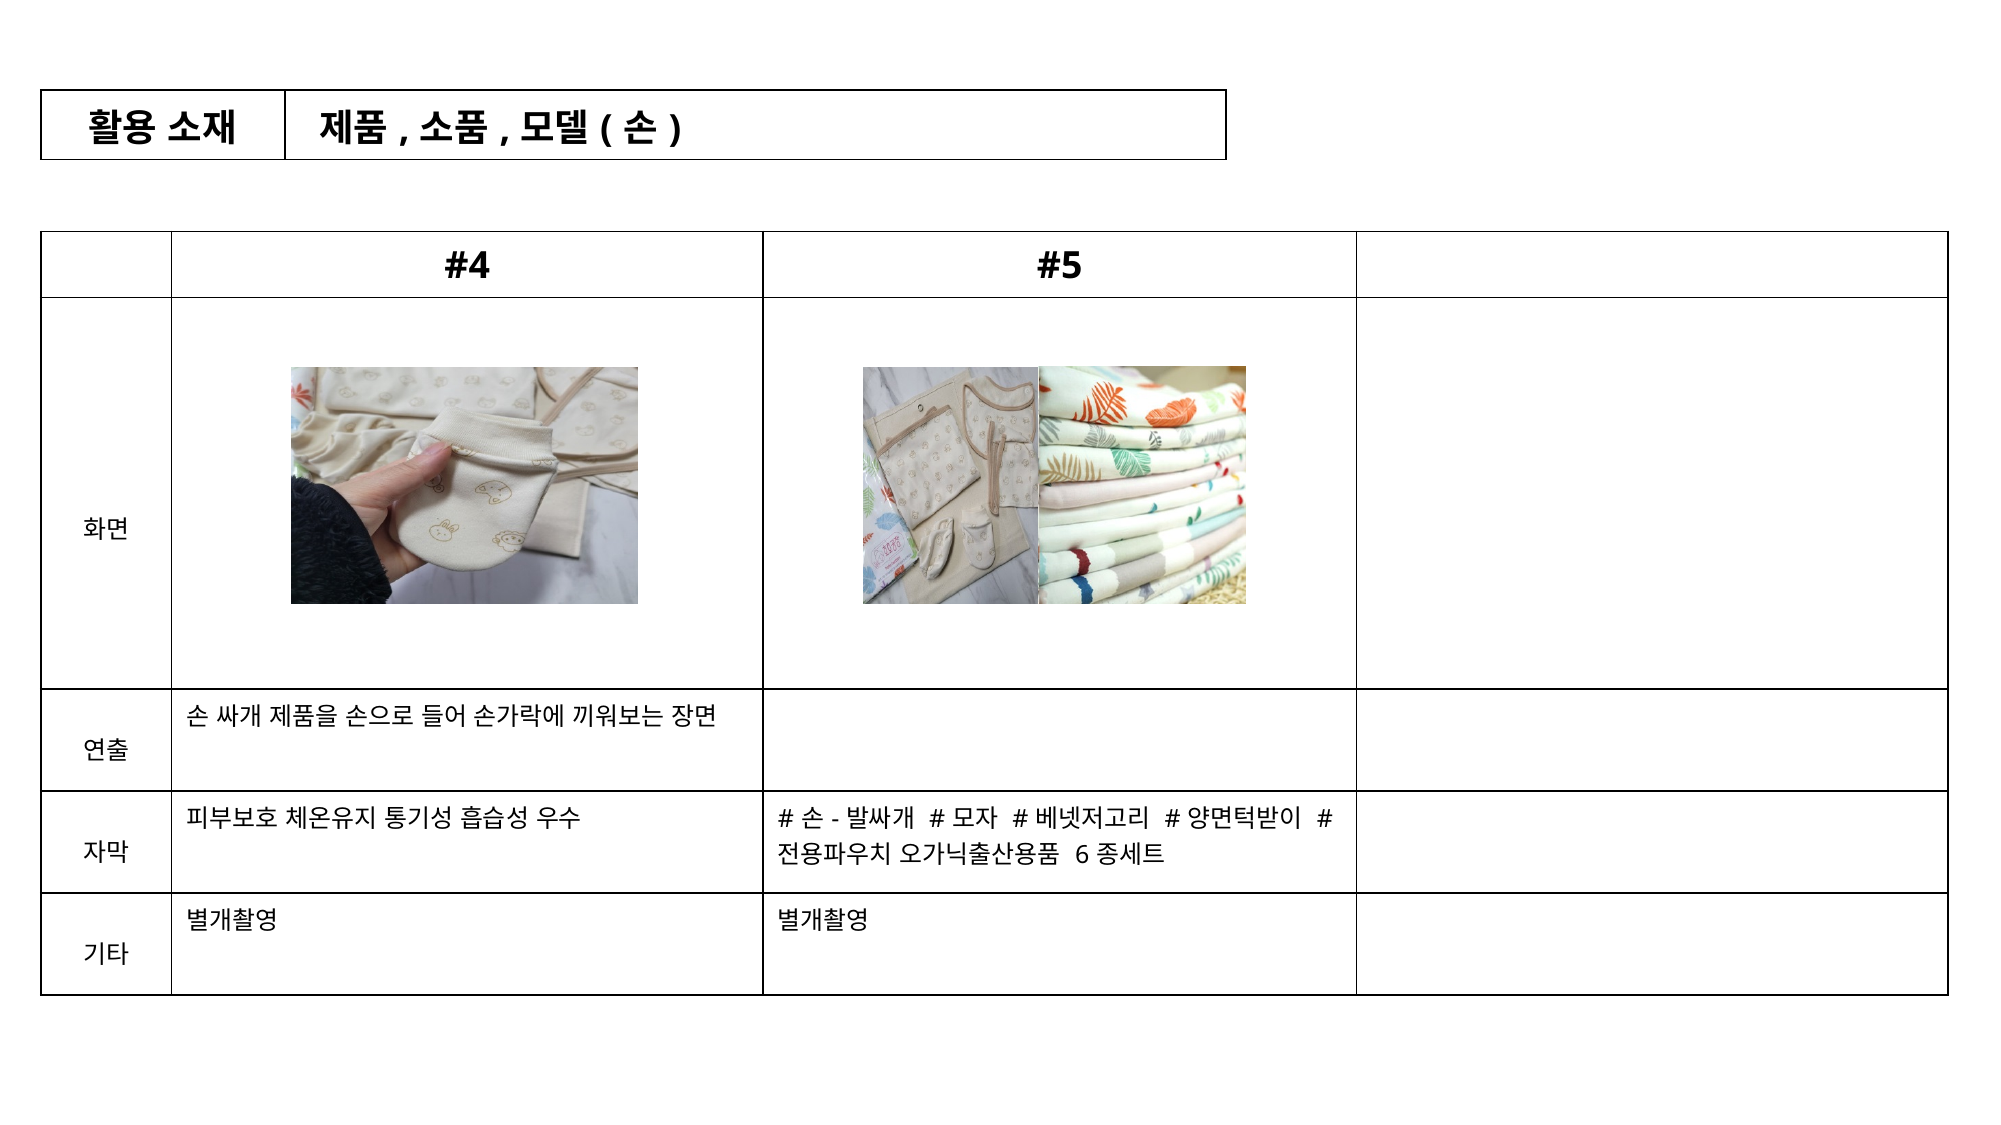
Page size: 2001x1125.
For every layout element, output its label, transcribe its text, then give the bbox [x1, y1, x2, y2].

picture [863, 366, 1246, 604]
table_cell [1357, 690, 1947, 790]
table_cell 자막 [42, 792, 171, 892]
table_header [1357, 232, 1947, 297]
picture [290, 367, 638, 604]
table_cell 화면 [42, 298, 171, 688]
table_cell #손-발싸개 #모자 #베넷저고리 #양면턱받이 #전용파우치 오가닉출산용품 6종세트 [764, 792, 1356, 892]
table_header 제품,소품,모델(손) [286, 91, 1225, 159]
table_cell 피부보호 체온유지 통기성 흡습성 우수 [172, 792, 762, 892]
table_cell 별개촬영 [172, 894, 762, 994]
table_cell [764, 298, 1356, 688]
table_cell 별개촬영 [764, 894, 1356, 994]
table_cell 연출 [42, 690, 171, 790]
table_header #4 [172, 232, 762, 297]
table_cell 손 싸개 제품을 손으로 들어 손가락에 끼워보는 장면 [172, 690, 762, 790]
table_cell [1357, 298, 1947, 688]
table_cell [172, 298, 762, 688]
table_header 활용 소재 [42, 91, 284, 159]
table_header #5 [764, 232, 1356, 297]
table_cell 기타 [42, 894, 171, 994]
table_cell [1357, 792, 1947, 892]
table_cell [764, 690, 1356, 790]
table_header [42, 232, 171, 297]
table_cell [1357, 894, 1947, 994]
